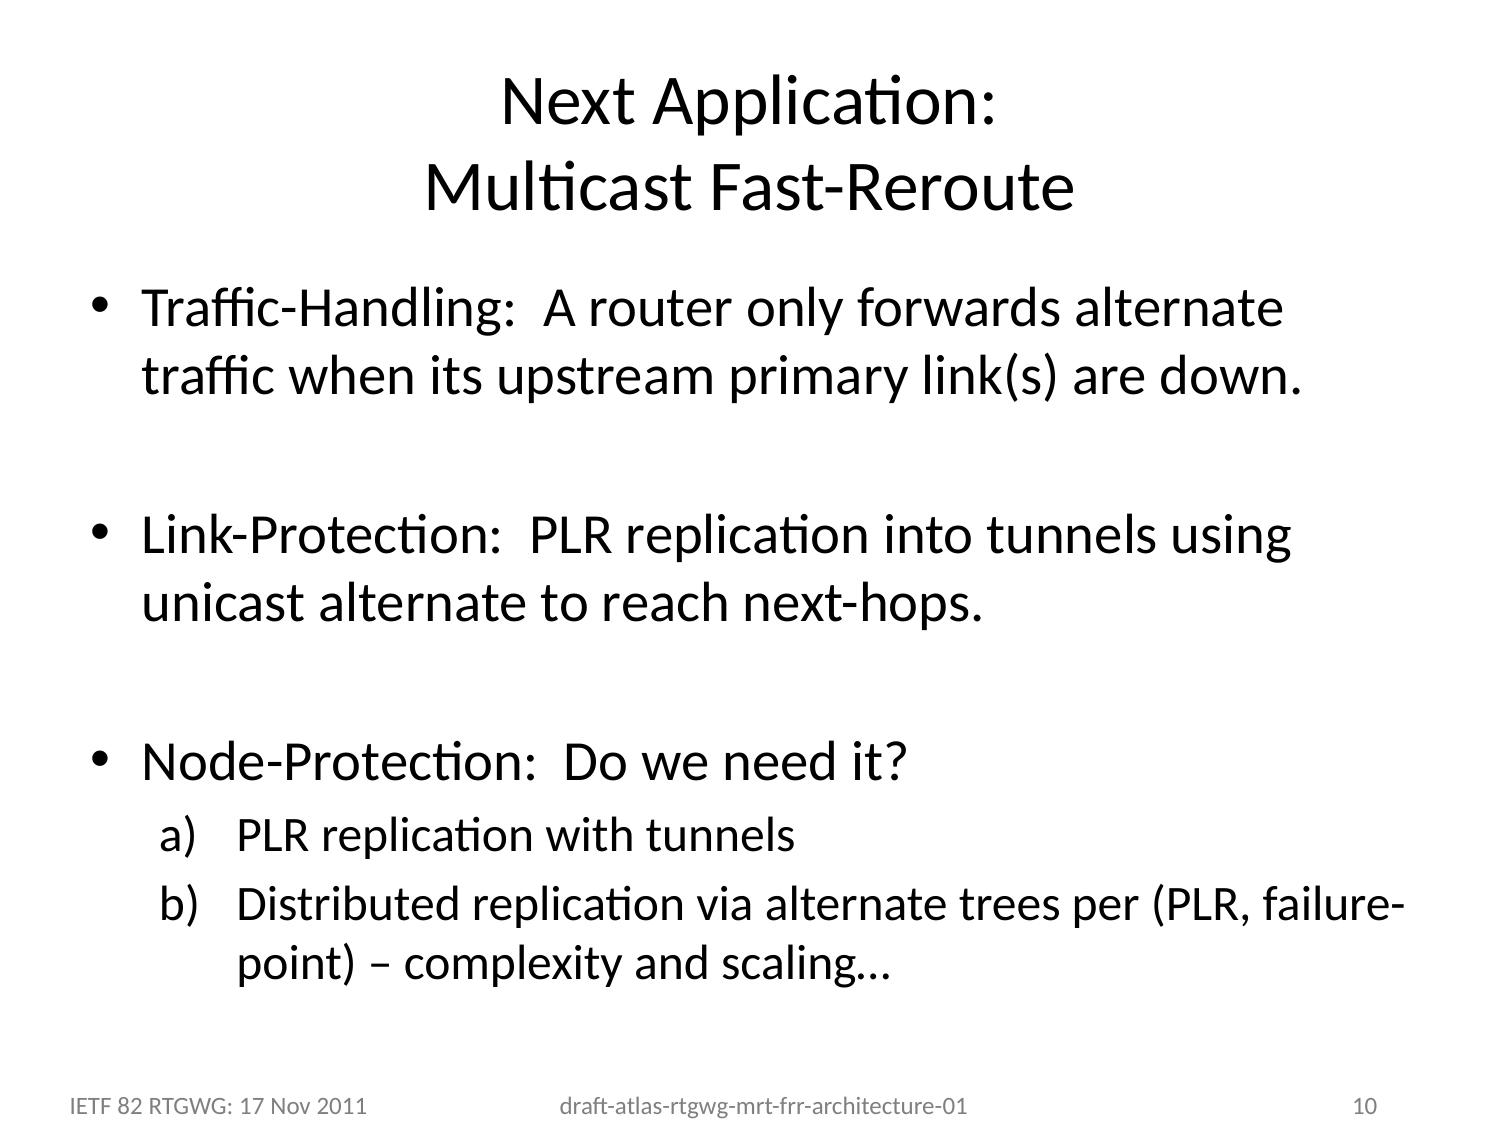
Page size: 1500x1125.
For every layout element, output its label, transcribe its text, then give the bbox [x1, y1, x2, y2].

list Traffic-Handling: A router only forwards alternate traffic when its upstream primary link(s) are down. Link-Protection: PLR replication into tunnels using unicast alternate to reach next-hops. Node-Protection: Do we need it? PLR replication with tunnels Distributed replication via alternate trees per (PLR, failure-point) – complexity and scaling… [75, 262, 1425, 1005]
title Next Application: Multicast Fast-Reroute [41, 45, 1459, 233]
